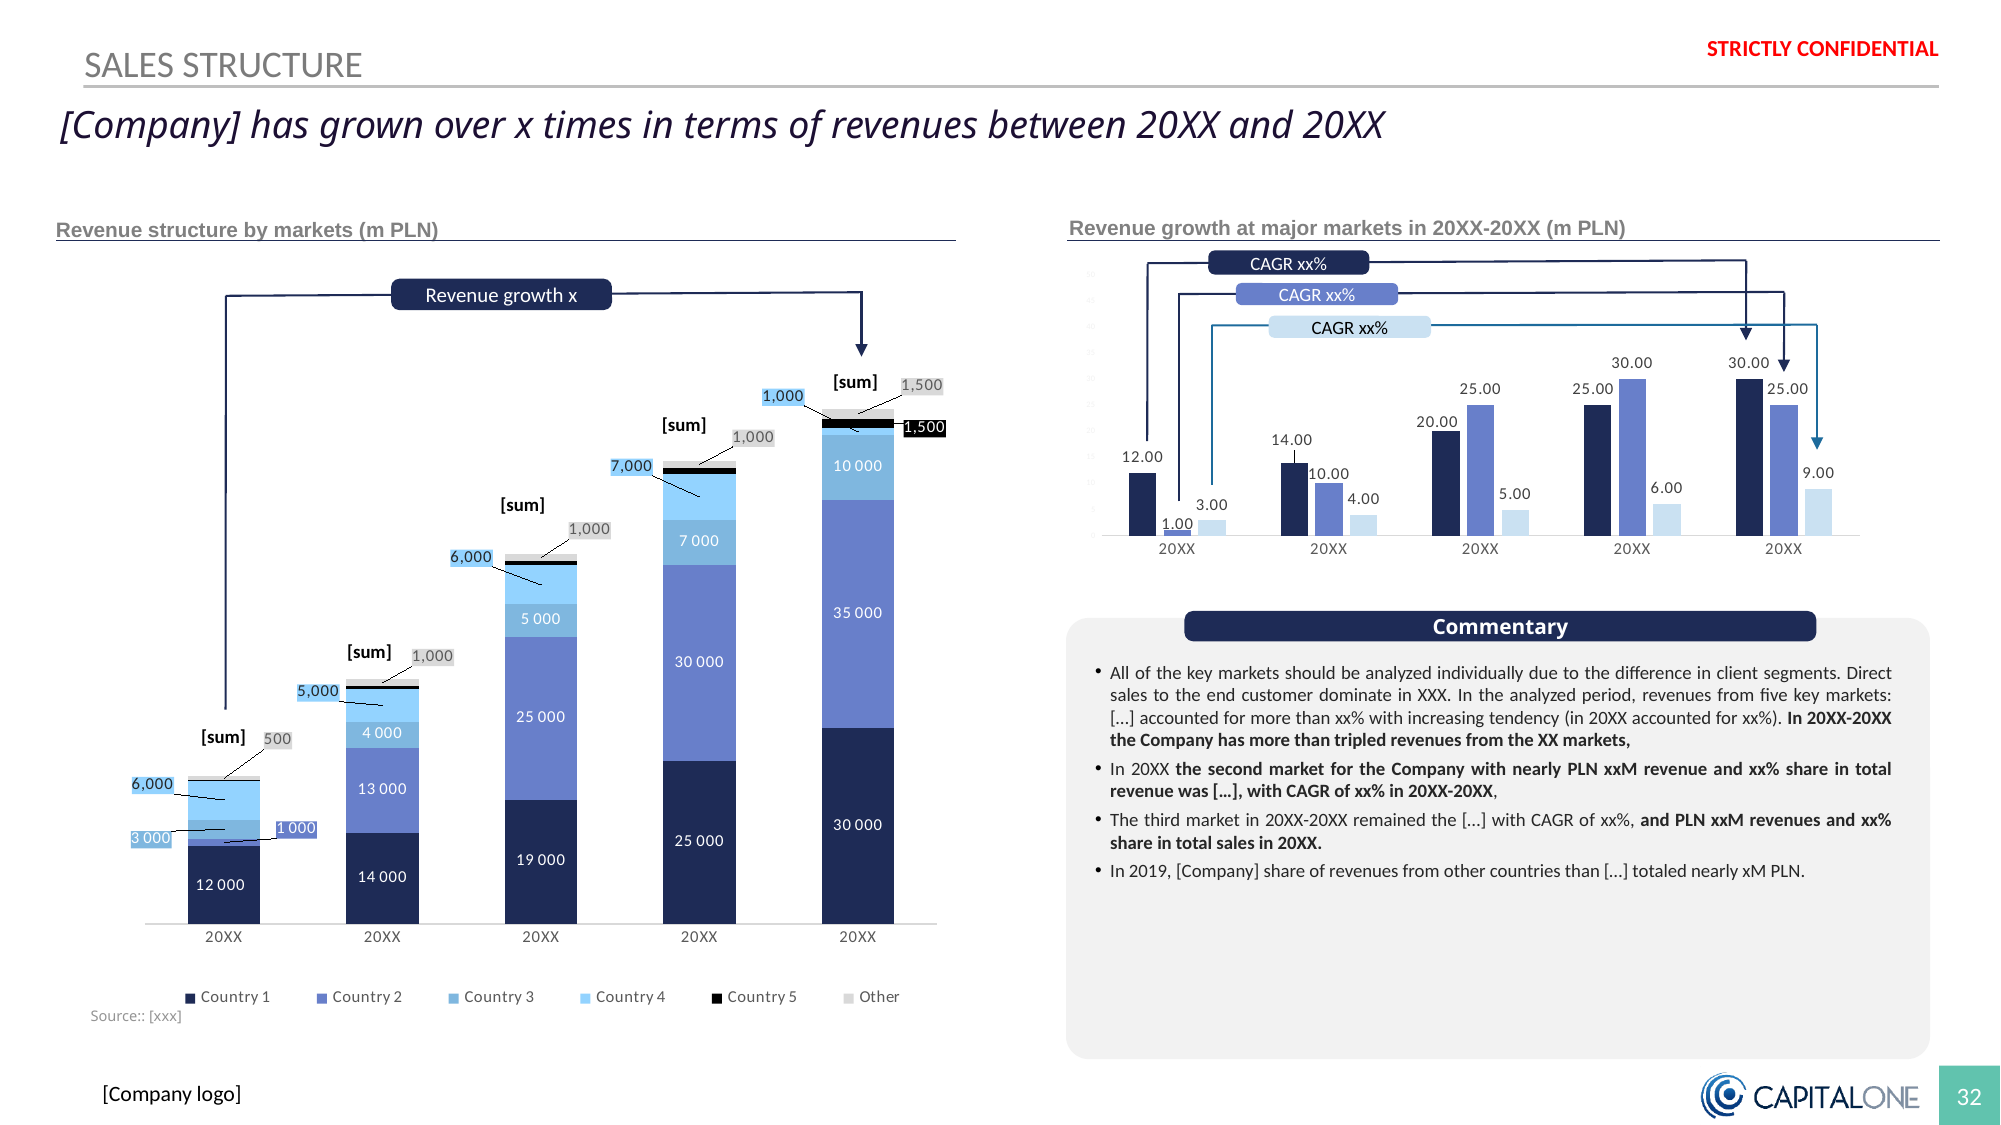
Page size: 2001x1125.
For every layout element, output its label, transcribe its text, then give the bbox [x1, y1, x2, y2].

picture [1700, 1066, 1933, 1125]
text_box All of the key markets should be analyzed individually due to the difference in client segments. Direct sales to the end customer dominate in XXX. In the analyzed period, revenues from five key markets: […] accounted for more than xx% with increasing tendency (in 20XX accounted for xx%). In 20XX-20XX the Company has more than tripled revenues from the XX markets, In 20XX the second market for the Company with nearly PLN xxM revenue and xx% share in total revenue was […], with CAGR of xx% in 20XX-20XX, The third market in 20XX-20XX remained the […] with CAGR of xx%, and PLN xxM revenues and xx% share in total sales in 20XX. In 2019, [Company] share of revenues from other countries than […] totaled nearly xM PLN. [1080, 652, 1907, 889]
text_box Source:: [xxx] [75, 999, 713, 1032]
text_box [125, 275, 957, 1018]
text_box Revenue structure by markets (m PLN) [55, 208, 879, 248]
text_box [1076, 240, 1861, 599]
text_box Revenue growth at major markets in 20XX-20XX (m PLN) [1069, 206, 1942, 246]
text_box [Company] has grown over x times in terms of revenues between 20XX and 20XX [60, 101, 1939, 147]
text_box [1064, 616, 1932, 1061]
text_box Commentary [1183, 609, 1818, 643]
text_box SALES STRUCTURE [69, 30, 1900, 70]
